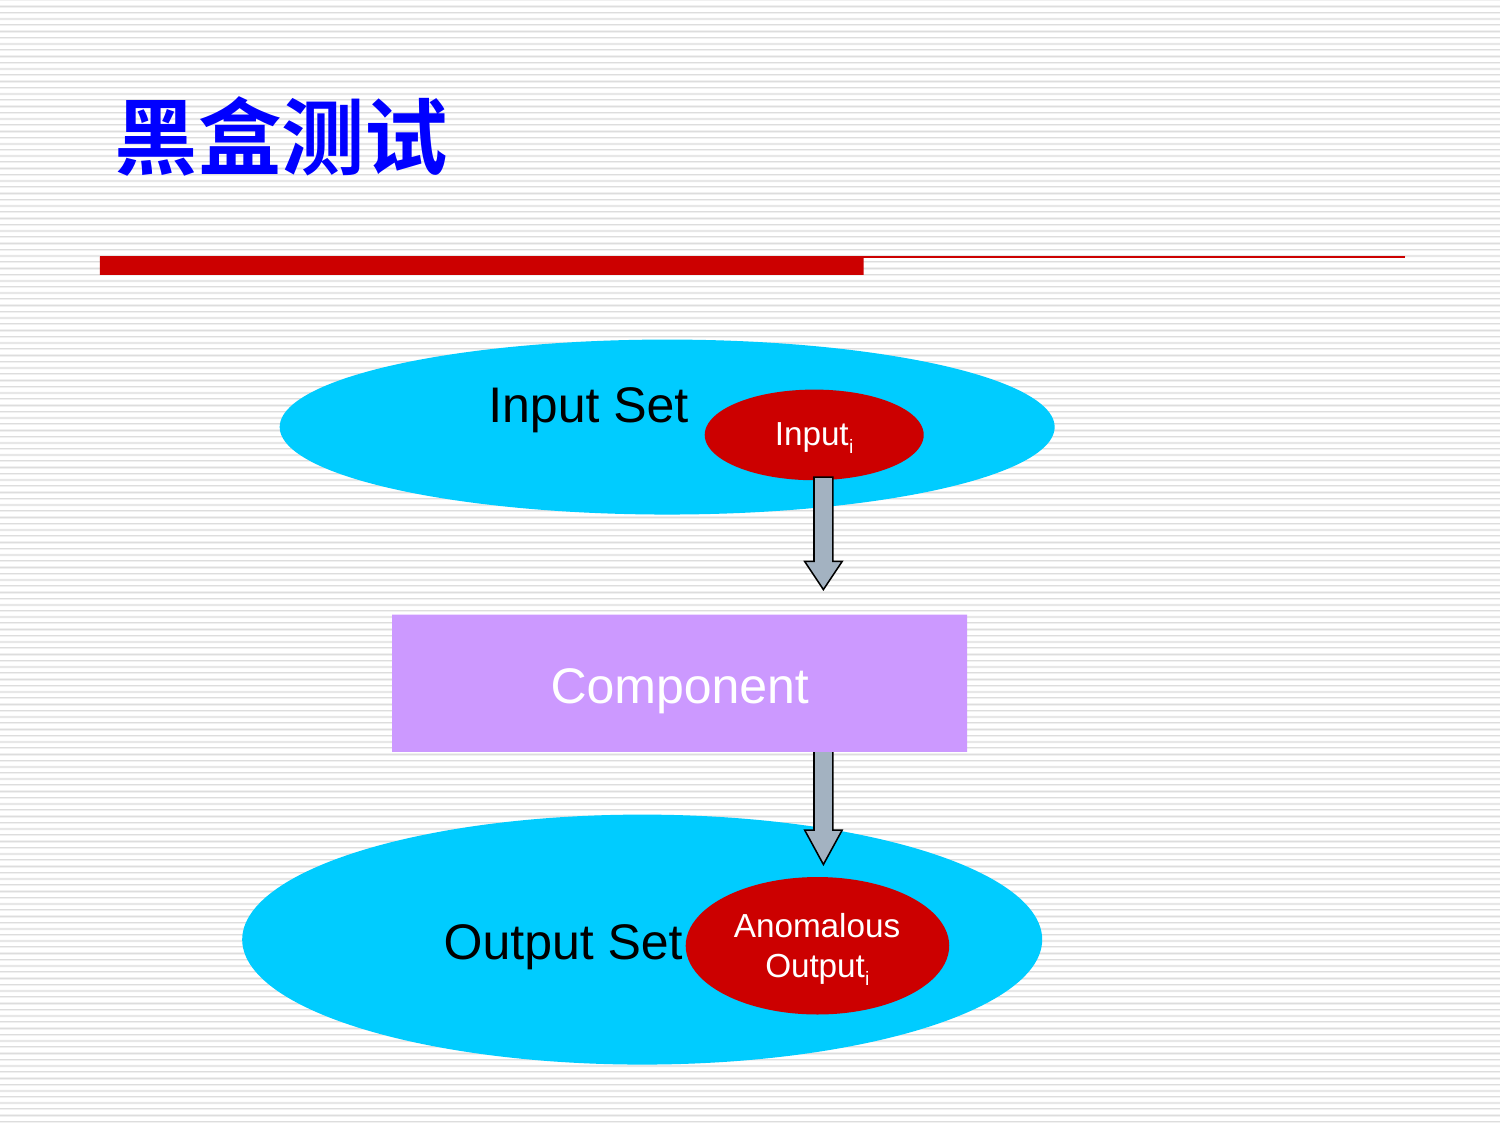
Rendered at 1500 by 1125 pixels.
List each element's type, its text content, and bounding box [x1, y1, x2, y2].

text_box 黑盒测试 [100, 60, 1376, 211]
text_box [241, 339, 1055, 1065]
picture [0, 0, 1500, 1125]
